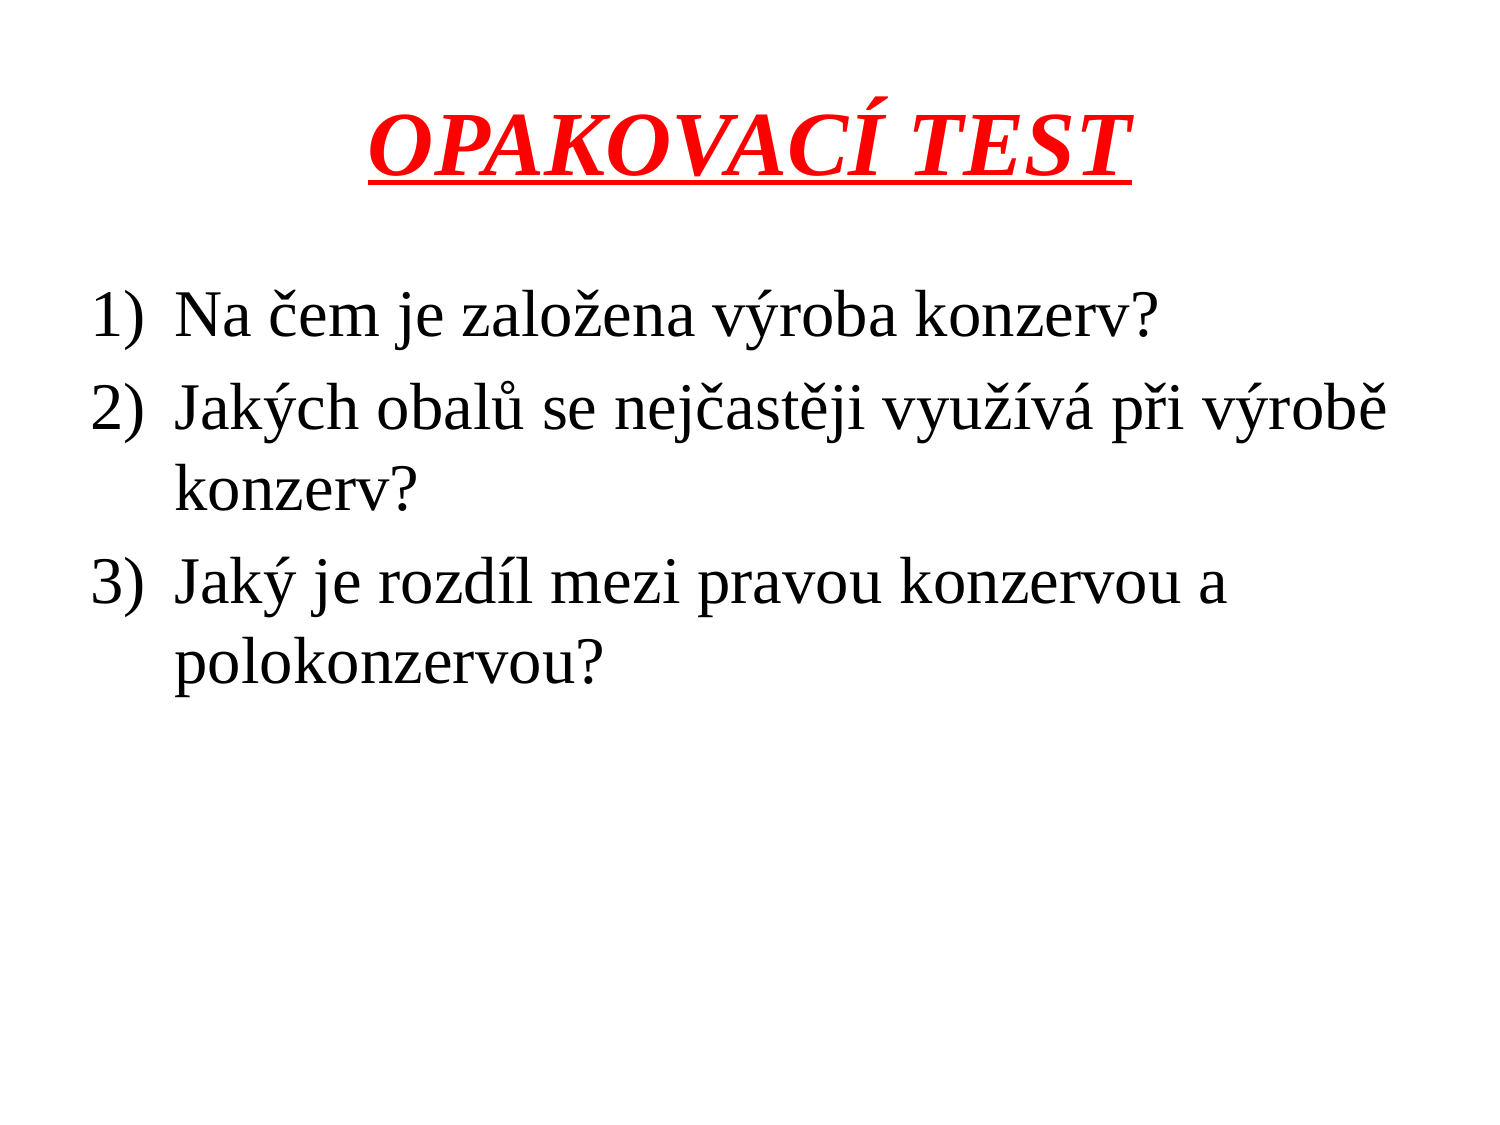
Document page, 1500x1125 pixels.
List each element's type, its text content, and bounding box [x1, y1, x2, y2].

list Na čem je založena výroba konzerv? Jakých obalů se nejčastěji využívá při výrobě konzerv? Jaký je rozdíl mezi pravou konzervou a polokonzervou? [75, 262, 1425, 1005]
title OPAKOVACÍ TEST [75, 45, 1425, 233]
